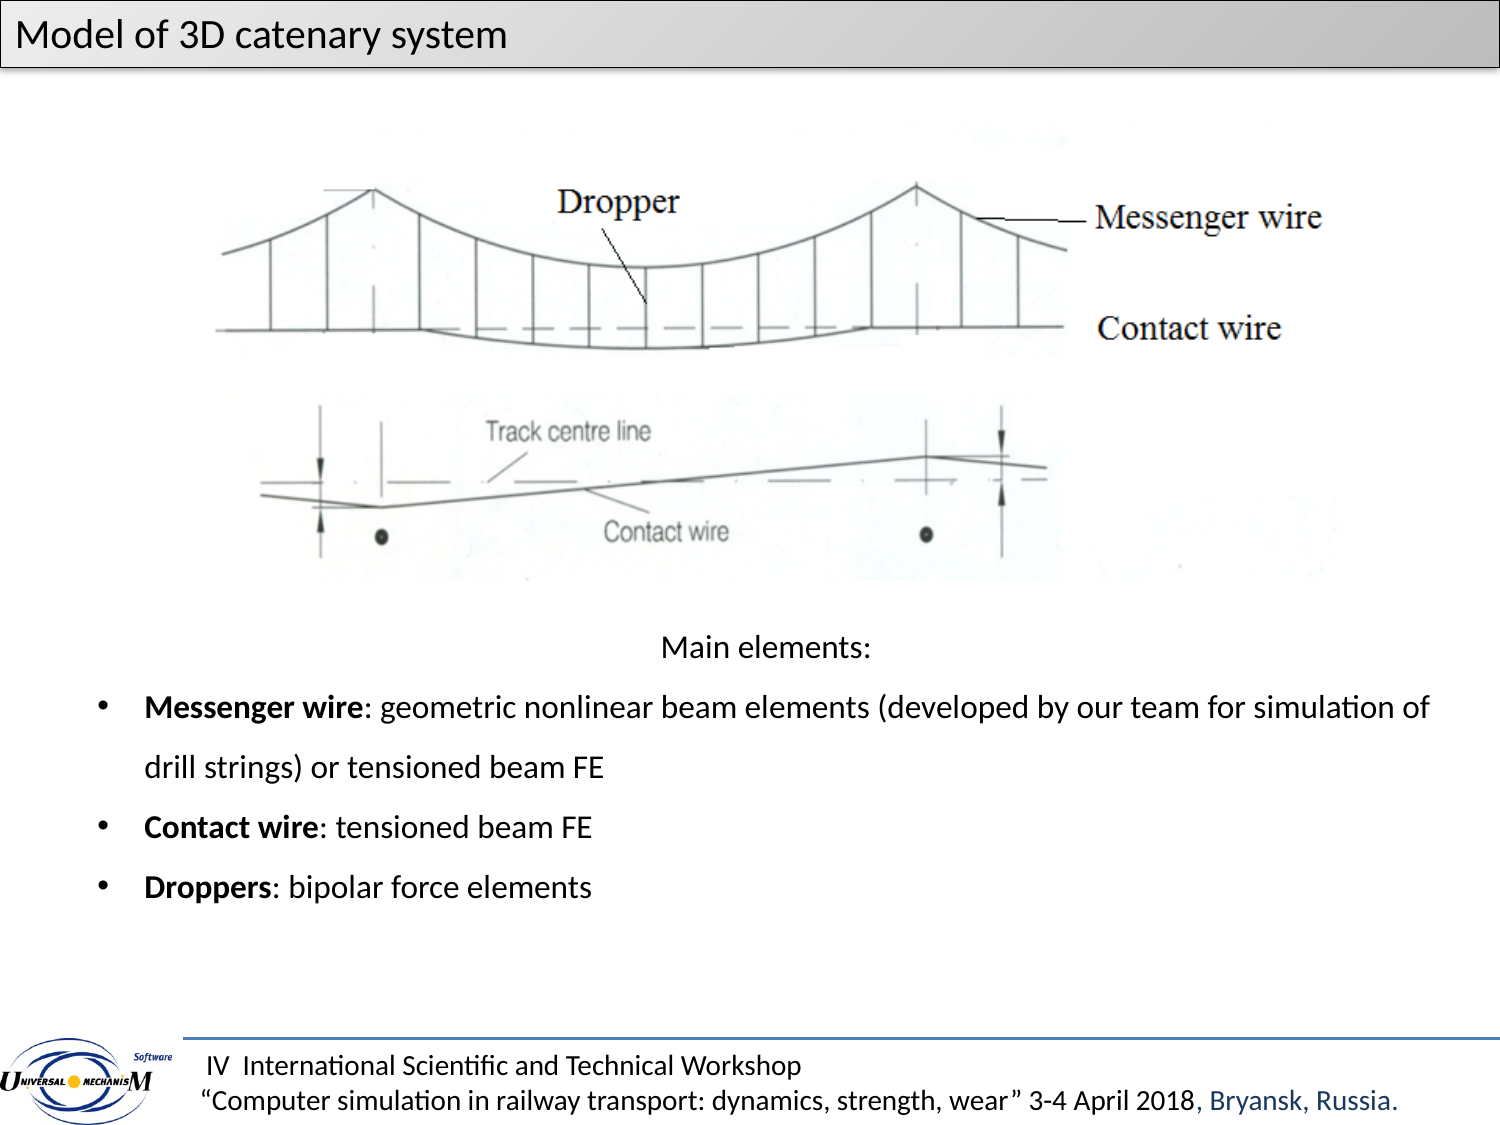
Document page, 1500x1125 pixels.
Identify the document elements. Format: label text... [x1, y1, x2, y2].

text_box Model of 3D catenary system [0, 0, 1500, 68]
picture [186, 113, 1347, 582]
picture [0, 1038, 172, 1125]
text_box Main elements: Messenger wire: geometric nonlinear beam elements (developed by our team for simulation of drill strings) or tensioned beam FE Contact wire: tensioned beam FE Droppers: bipolar force elements [82, 597, 1450, 912]
